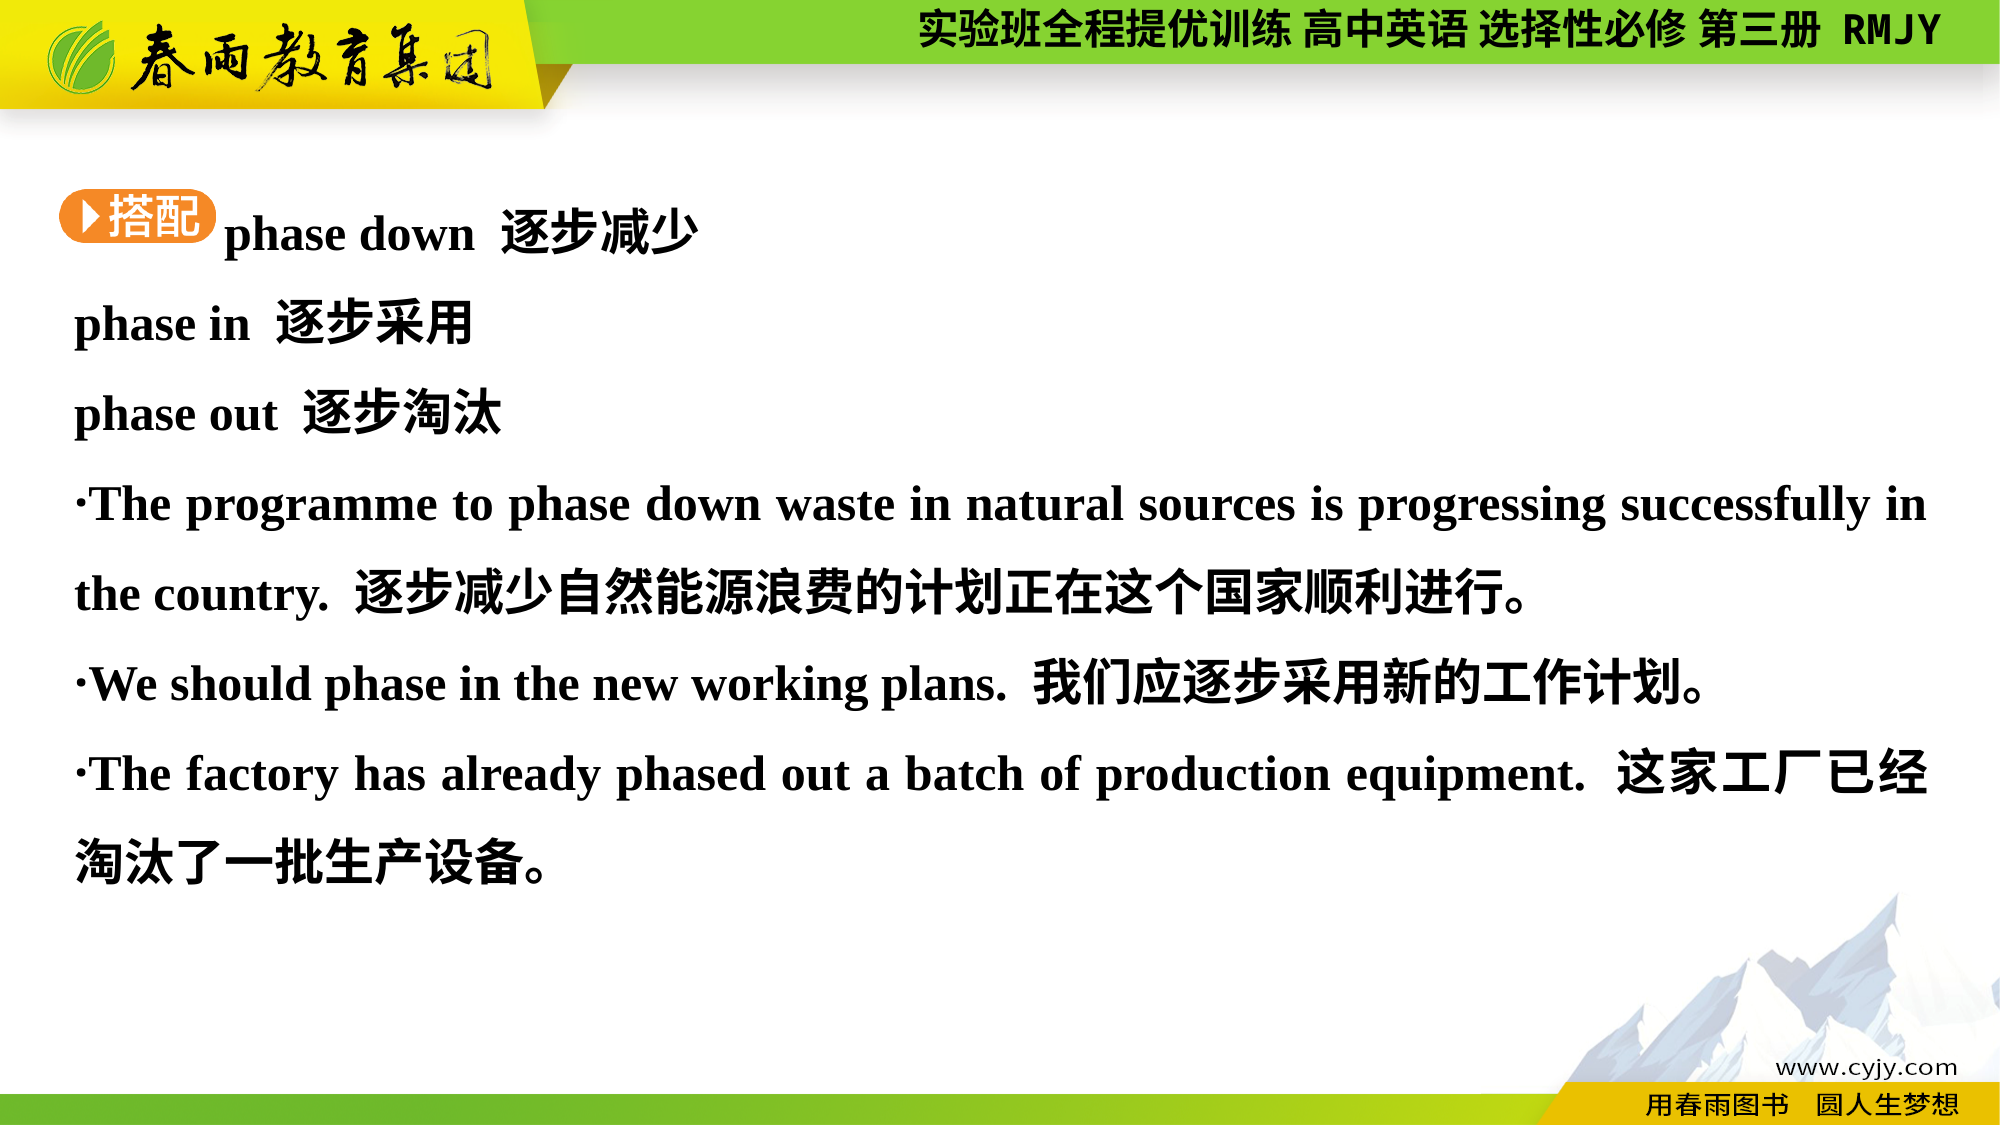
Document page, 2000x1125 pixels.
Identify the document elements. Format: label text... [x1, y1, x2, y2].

picture [0, 0, 2000, 1125]
list phase down 逐步减少 phase in 逐步采用 phase out 逐步淘汰 ·The programme to phase down waste in natural sources is progressing successfully in the country. 逐步减少自然能源浪费的计划正在这个国家顺利进行。 ·We should phase in the new working plans. 我们应逐步采用新的工作计划。 ·The factory has already phased out a batch of production equipment. 这家工厂已经淘汰了一批生产设备。 [59, 162, 1944, 906]
